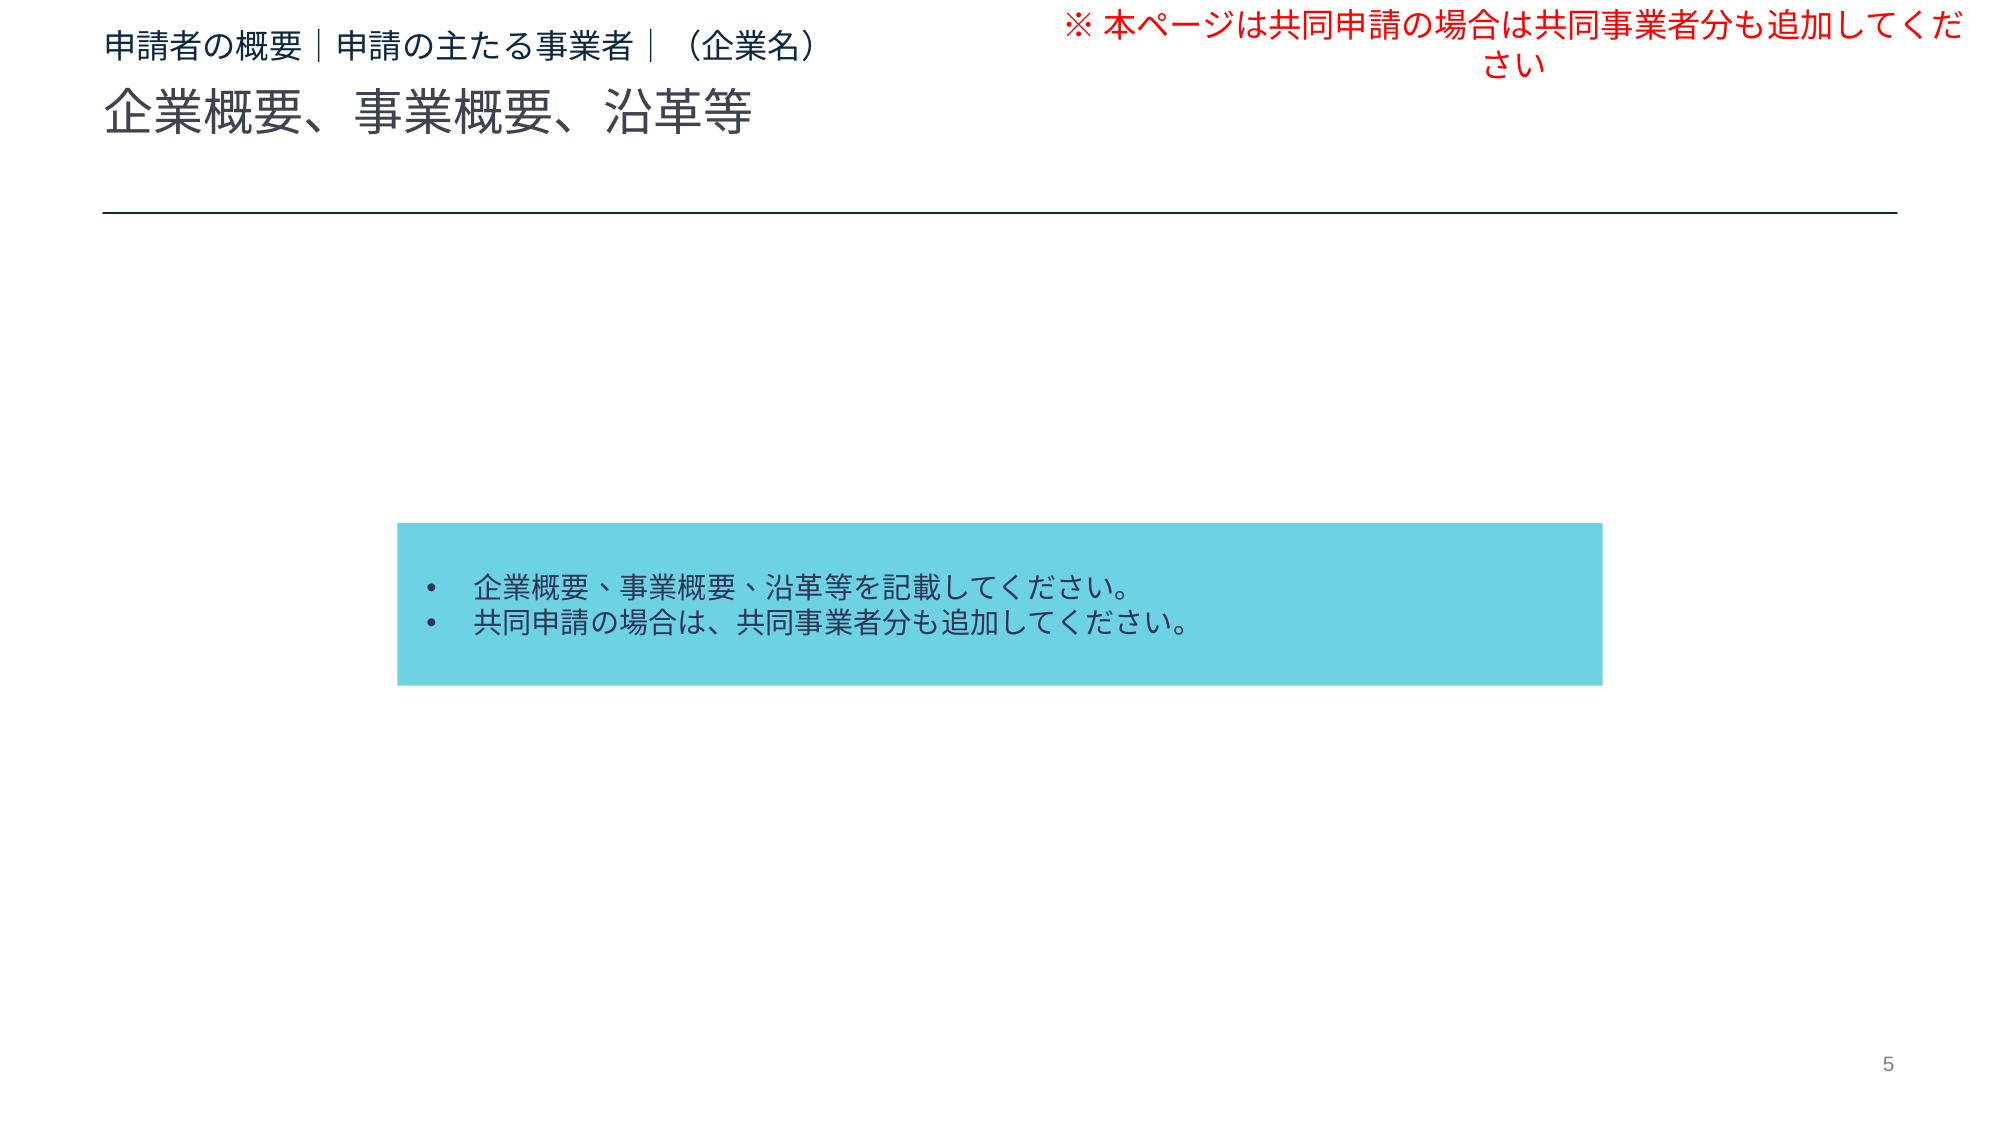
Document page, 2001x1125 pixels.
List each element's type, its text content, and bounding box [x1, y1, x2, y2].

text_box 企業概要、事業概要、沿革等 [103, 80, 1897, 204]
title 申請者の概要｜申請の主たる事業者｜（企業名） [103, 29, 1037, 66]
text_box 企業概要、事業概要、沿革等を記載してください。 共同申請の場合は、共同事業者分も追加してください。 [396, 522, 1604, 686]
text_box ※本ページは共同申請の場合は共同事業者分も追加してください [1037, 4, 1990, 85]
